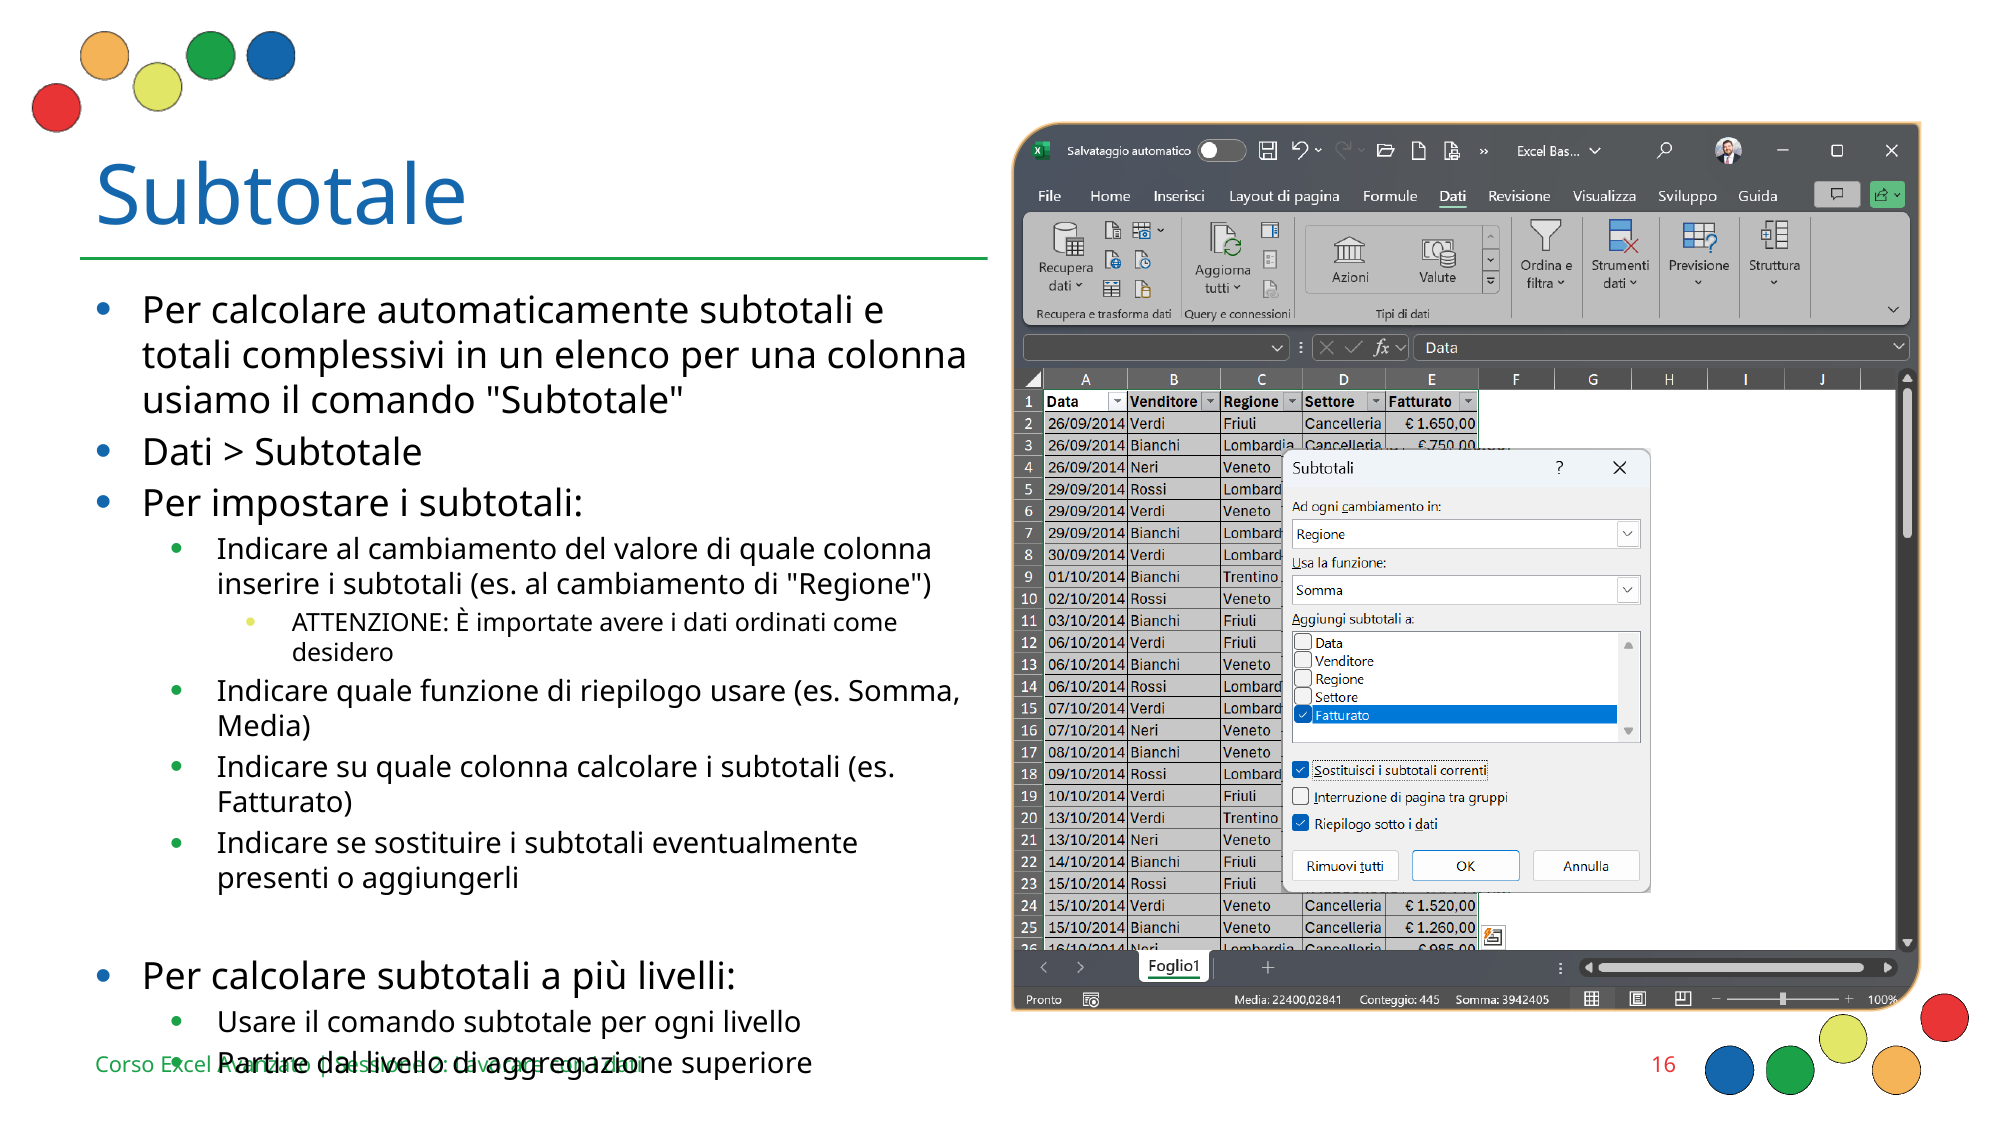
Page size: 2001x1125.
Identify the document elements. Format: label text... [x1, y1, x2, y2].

footer Corso Excel Avanzato | Sessione 2: Lavorare con i dati [80, 1035, 1571, 1096]
picture [1012, 122, 1971, 1096]
slide_number 16 [1583, 1035, 1692, 1096]
picture [29, 30, 295, 135]
list Per calcolare automaticamente subtotali e totali complessivi in un elenco per una colonna usiamo il comando "Subtotale" Dati > Subtotale Per impostare i subtotali: Indicare al cambiamento del valore di quale colonna inserire i subtotali (es. al cambiamento di "Regione") ATTENZIONE: È importate avere i dati ordinati come desidero Indicare quale funzione di riepilogo usare (es. Somma, Media) Indicare su quale colonna calcolare i subtotali (es. Fatturato) Indicare se sostituire i subtotali eventualmente presenti o aggiungerli Per calcolare subtotali a più livelli: Usare il comando subtotale per ogni livello Partire dal livello di aggregazione superiore [80, 278, 988, 1011]
title Subtotale [80, 123, 988, 259]
